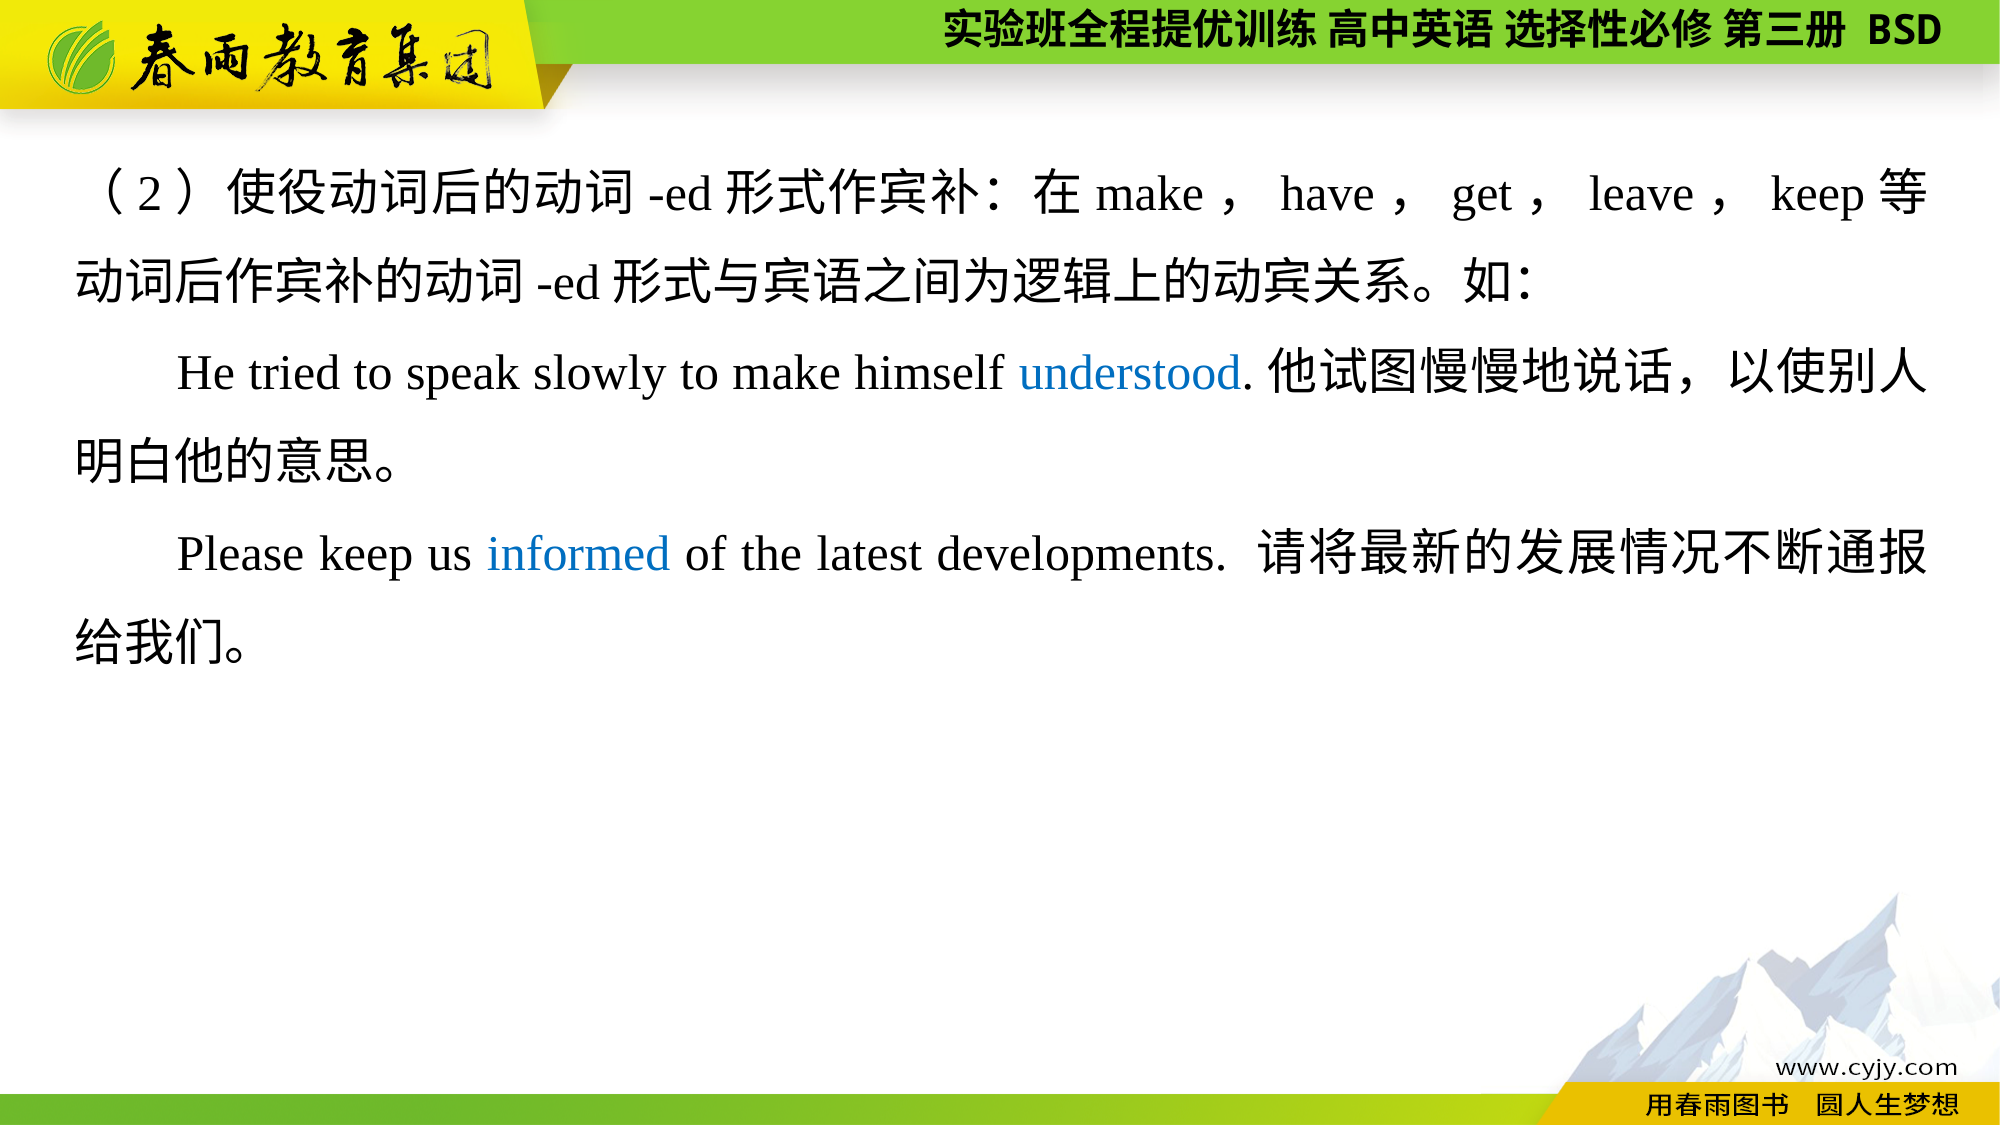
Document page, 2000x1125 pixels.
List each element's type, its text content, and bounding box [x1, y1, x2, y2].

list （2）使役动词后的动词-ed形式作宾补：在make，have，get，leave，keep等动词后作宾补的动词-ed形式与宾语之间为逻辑上的动宾关系。如： He tried to speak slowly to make himself understood.他试图慢慢地说话，以使别人明白他的意思。 Please keep us informed of the latest developments. 请将最新的发展情况不断通报给我们。 [59, 122, 1944, 683]
picture [0, 0, 2000, 1125]
